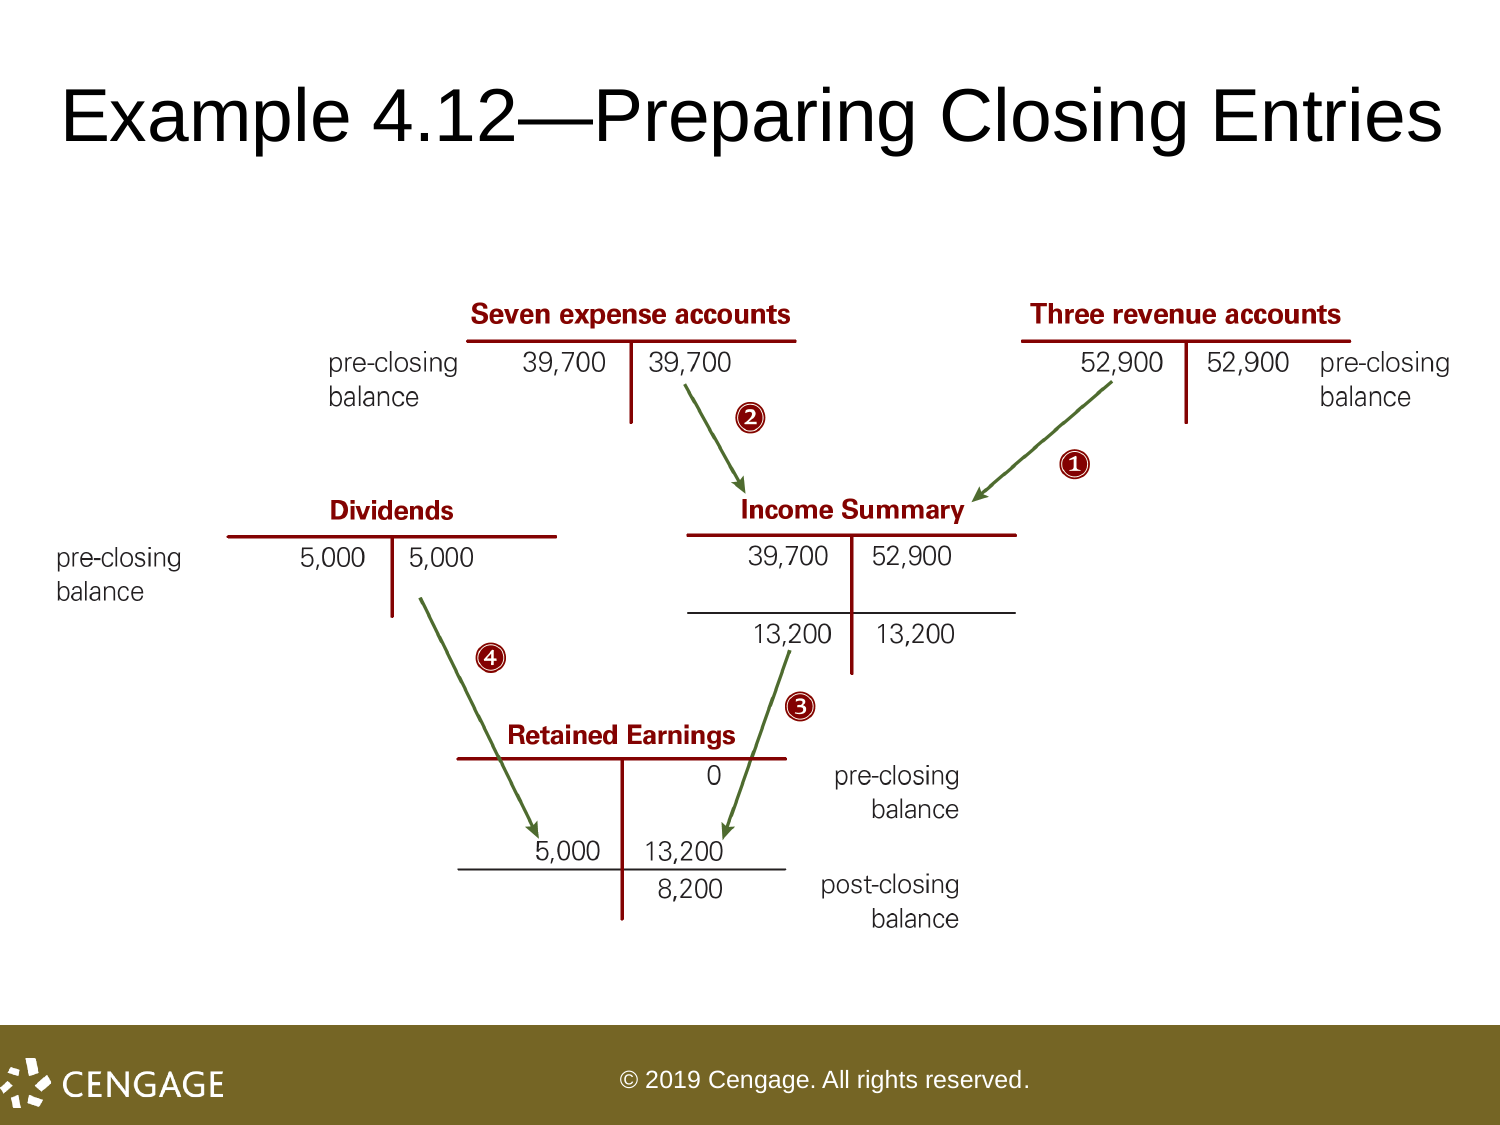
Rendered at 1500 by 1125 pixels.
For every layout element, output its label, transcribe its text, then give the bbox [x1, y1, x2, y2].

title Example 4.12—Preparing Closing Entries [31, 27, 1473, 195]
picture [51, 298, 1452, 932]
picture [0, 1058, 223, 1108]
